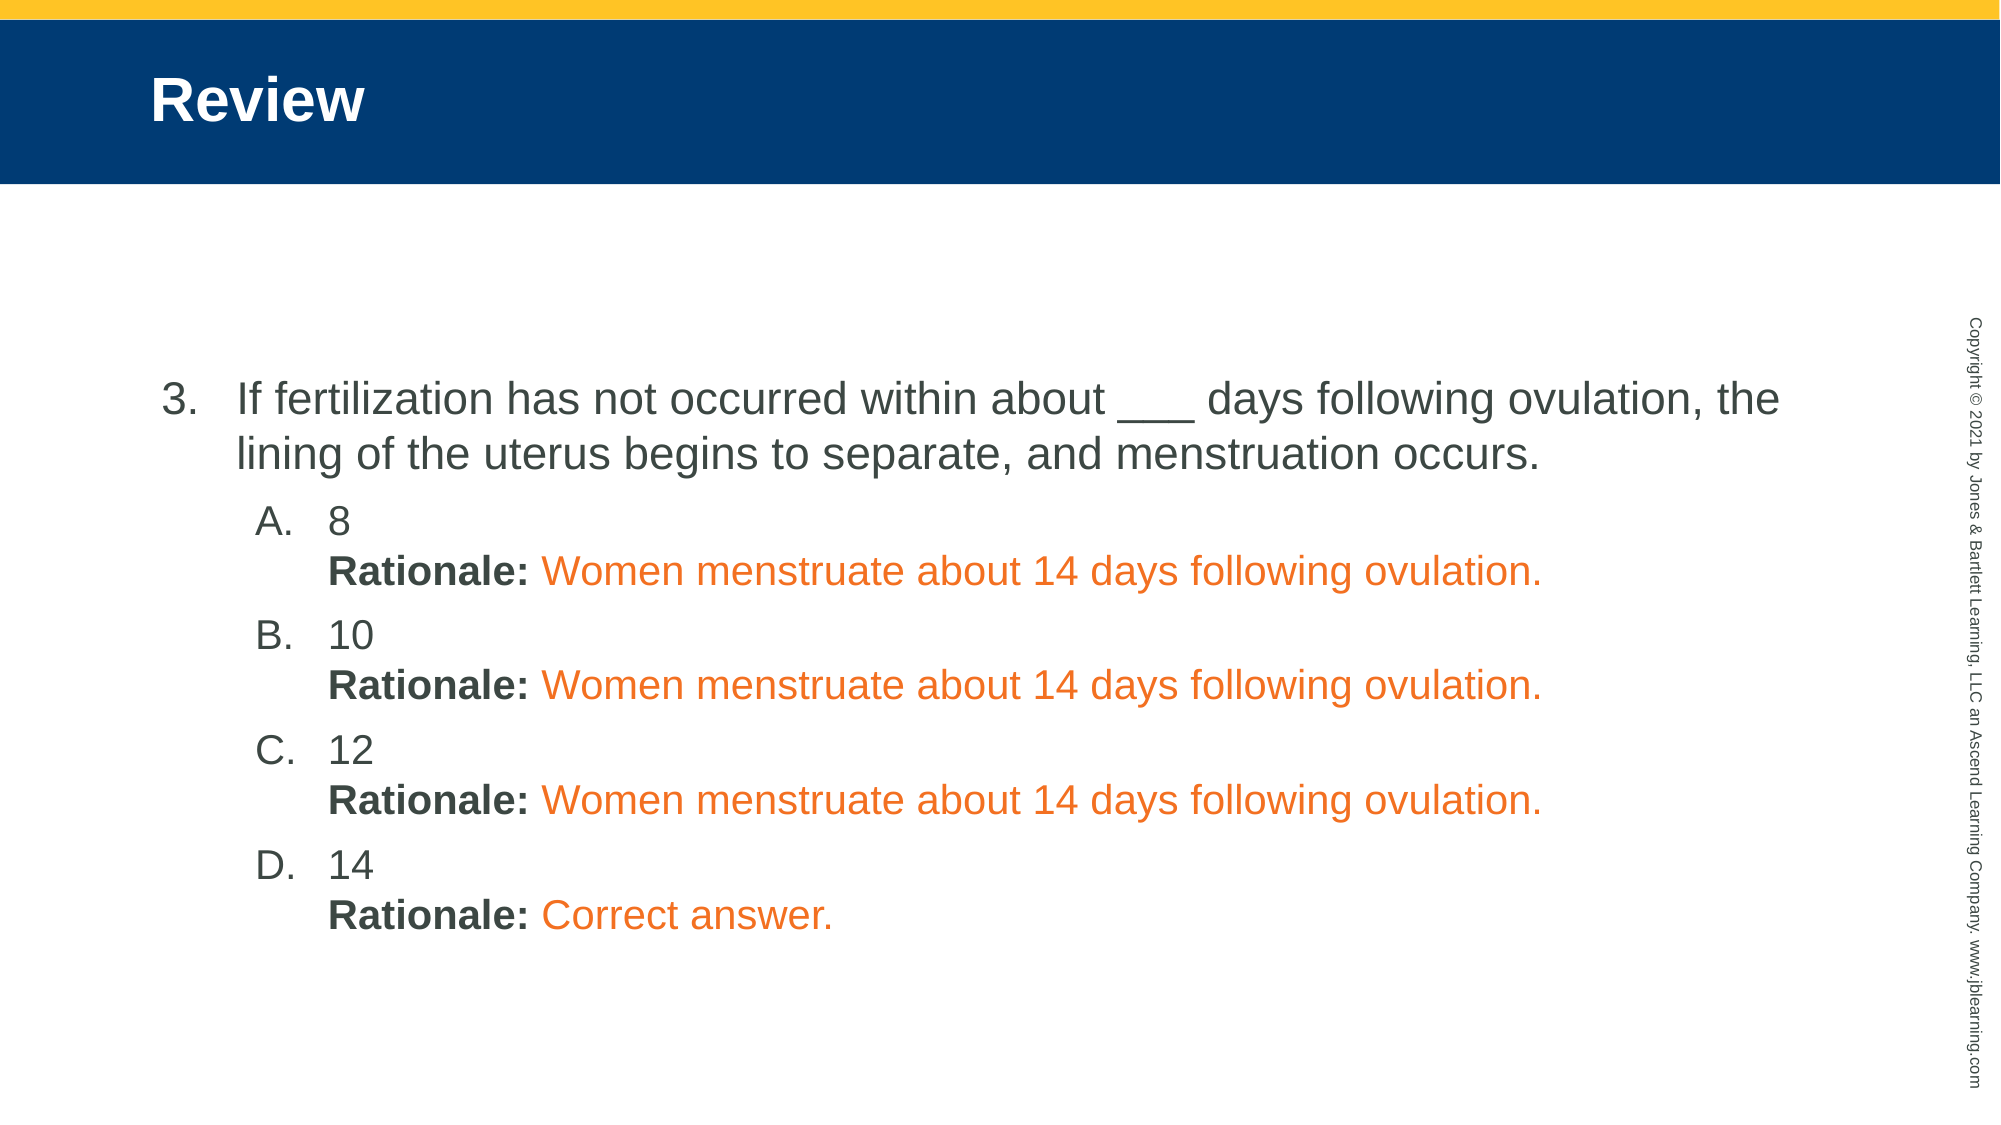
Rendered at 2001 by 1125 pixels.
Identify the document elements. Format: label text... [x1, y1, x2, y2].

title Review [0, 19, 2000, 185]
list If fertilization has not occurred within about ___ days following ovulation, the lining of the uterus begins to separate, and menstruation occurs. 8 Rationale: Women menstruate about 14 days following ovulation. 10 Rationale: Women menstruate about 14 days following ovulation. 12 Rationale: Women menstruate about 14 days following ovulation. 14 Rationale: Correct answer. [146, 361, 1859, 1016]
